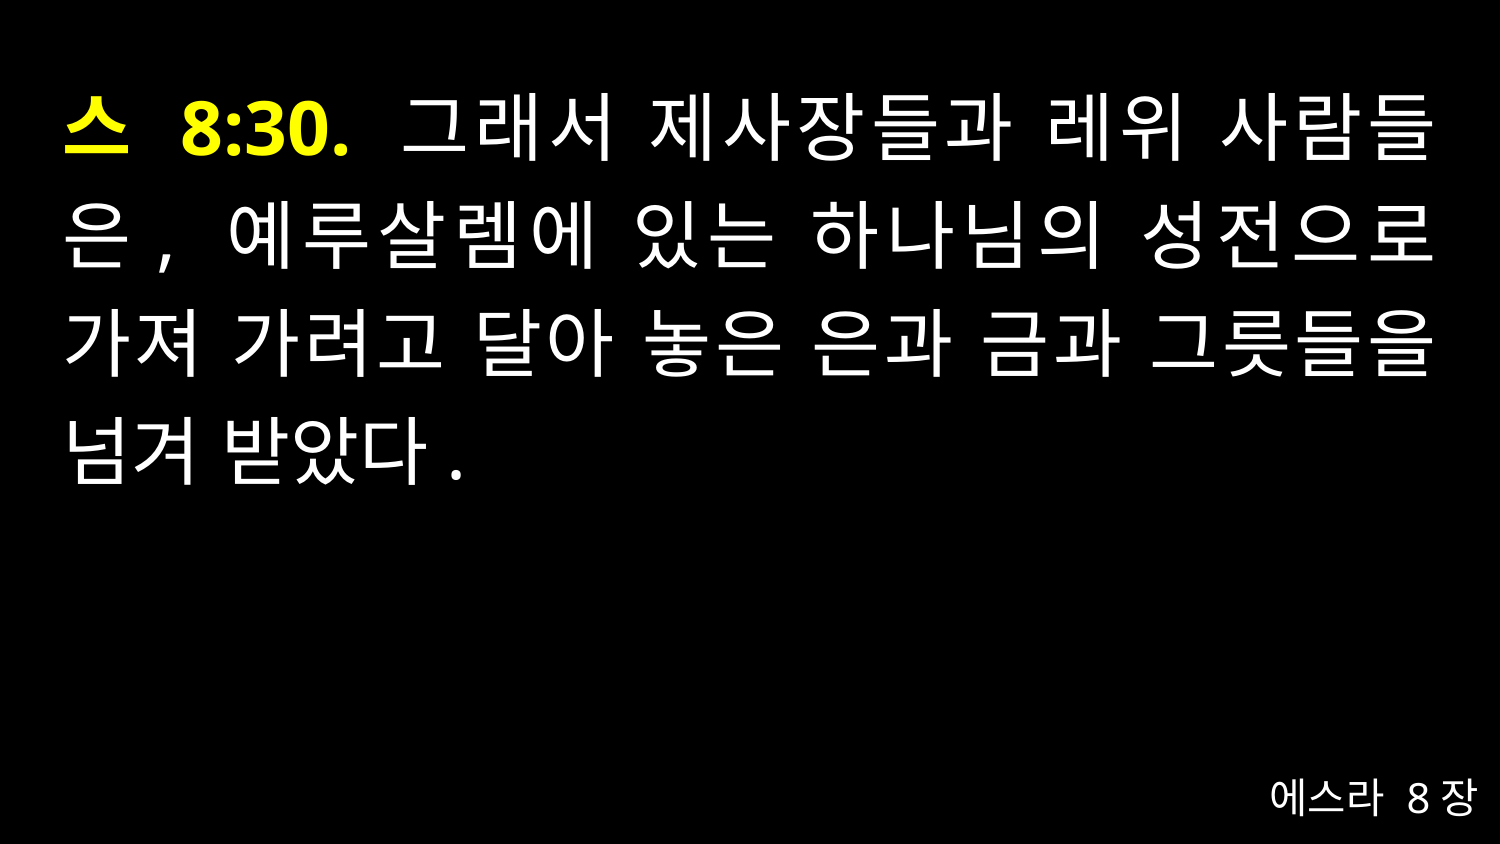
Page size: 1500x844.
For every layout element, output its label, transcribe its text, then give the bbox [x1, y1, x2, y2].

subtitle 에스라 8장 [916, 770, 1500, 844]
title 스 8:30. 그래서 제사장들과 레위 사람들은, 예루살렘에 있는 하나님의 성전으로 가져 가려고 달아 놓은 은과 금과 그릇들을 넘겨 받았다. [0, 0, 1500, 844]
